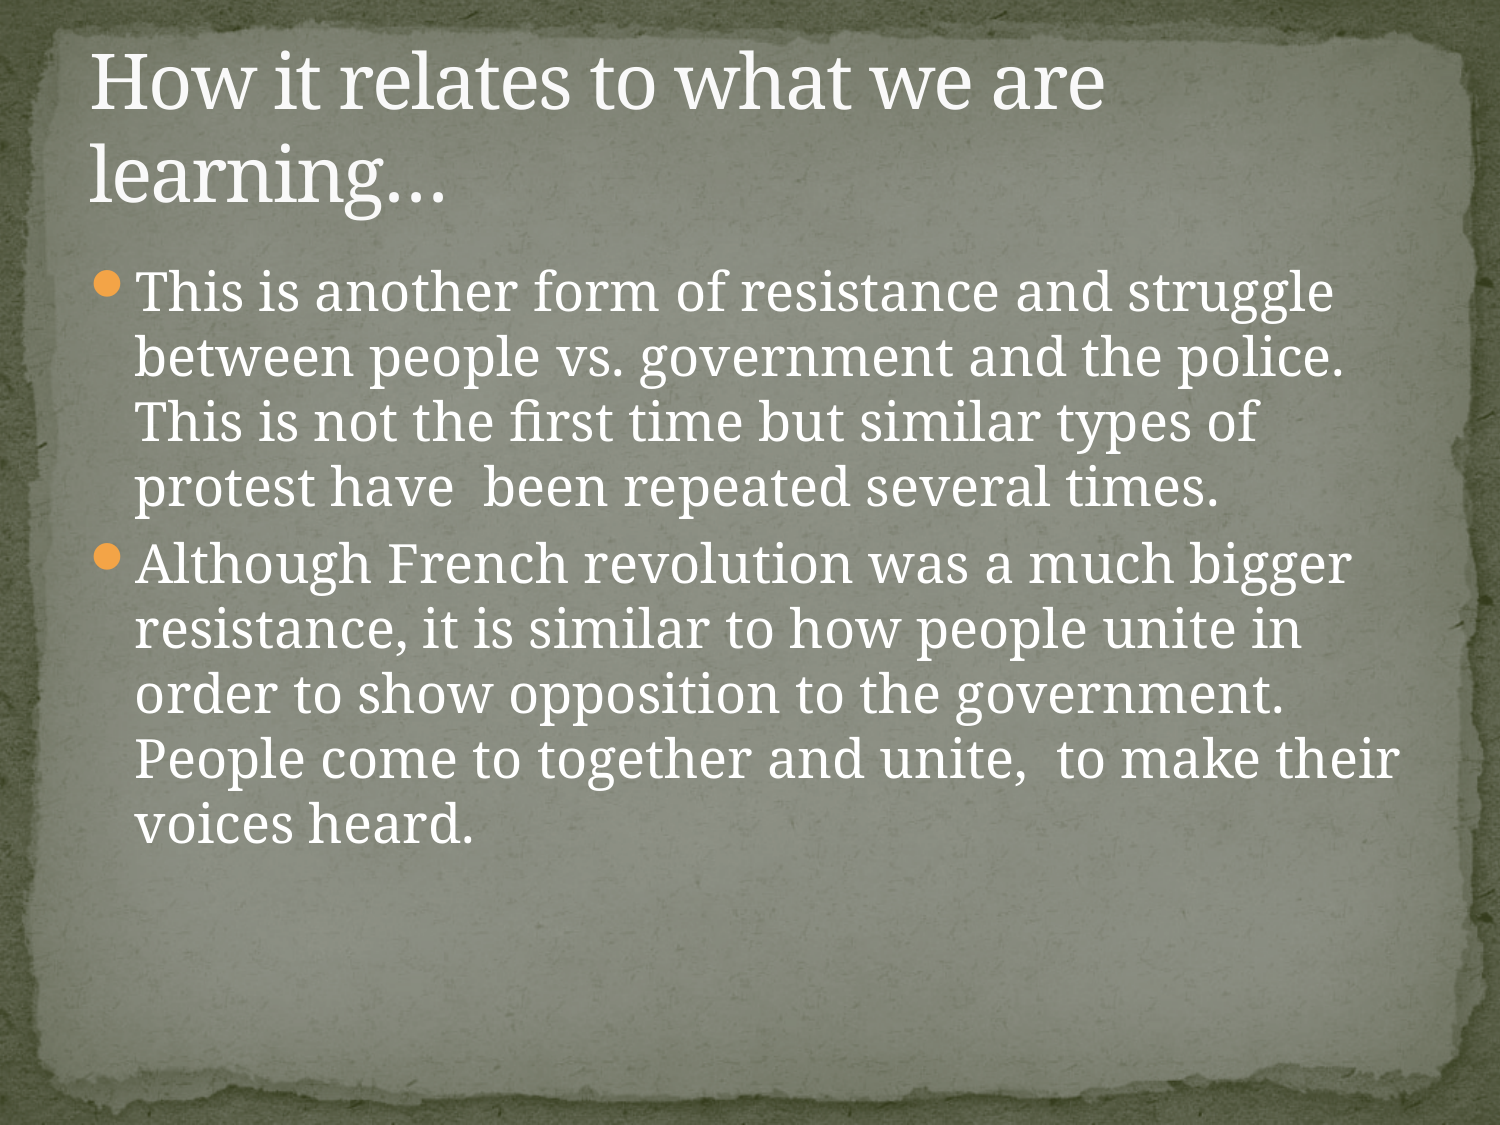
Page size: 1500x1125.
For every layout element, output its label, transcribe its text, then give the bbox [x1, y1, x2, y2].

list This is another form of resistance and struggle between people vs. government and the police. This is not the first time but similar types of protest have been repeated several times. Although French revolution was a much bigger resistance, it is similar to how people unite in order to show opposition to the government. People come to together and unite, to make their voices heard. [75, 249, 1425, 1000]
title How it relates to what we are learning… [74, 24, 1425, 225]
